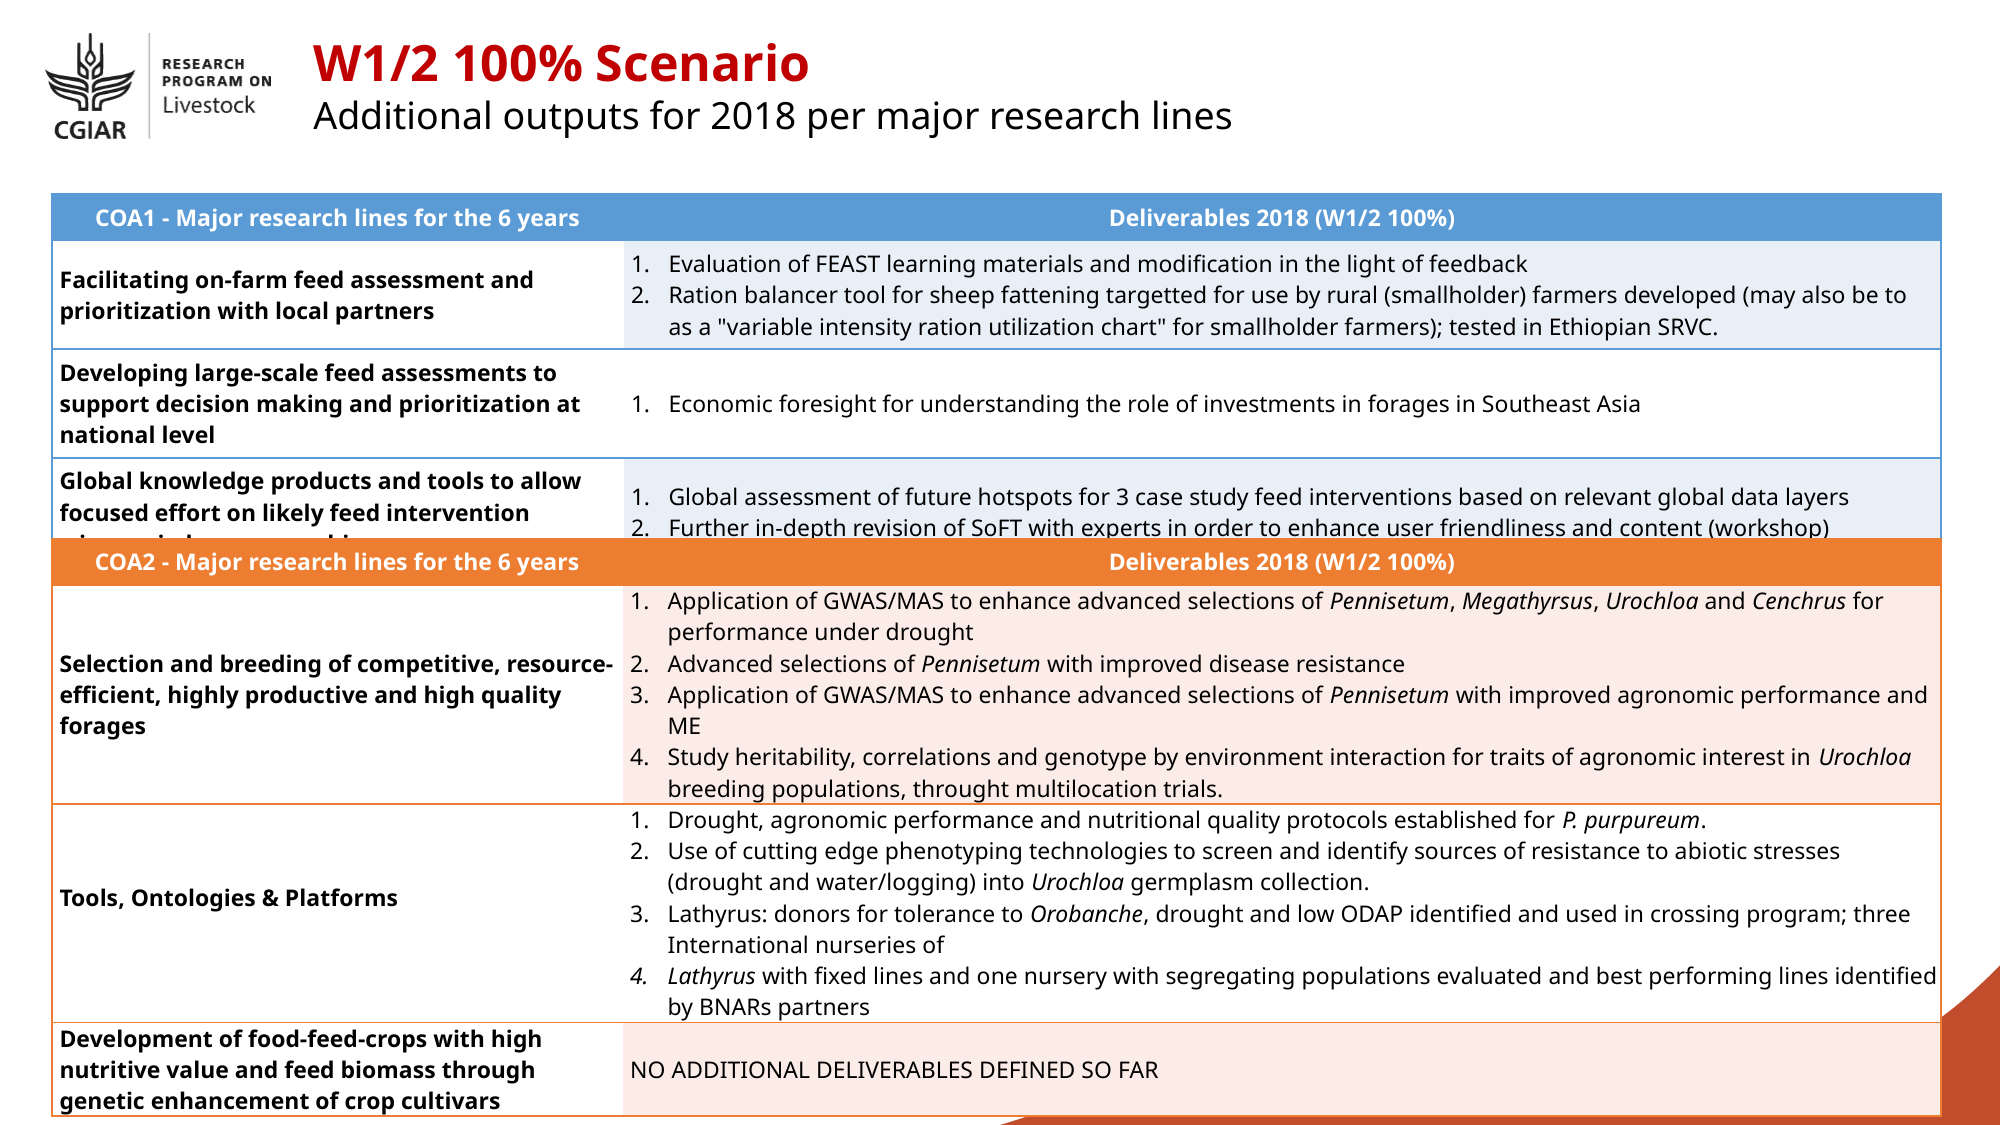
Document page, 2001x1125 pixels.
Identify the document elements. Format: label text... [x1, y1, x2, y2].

table_cell Developing large-scale feed assessments to support decision making and prioritization at national level [53, 350, 624, 457]
table_cell Selection and breeding of competitive, resource-efficient, highly productive and high quality forages [53, 586, 623, 803]
table_cell Evaluation of FEAST learning materials and modification in the light of feedback Ration balancer tool for sheep fattening targetted for use by rural (smallholder) farmers developed (may also be to as a "variable intensity ration utilization chart" for smallholder farmers); tested in Ethiopian SRVC. [624, 241, 1940, 348]
table_header Deliverables 2018 (W1/2 100%) [623, 540, 1940, 584]
table_header COA2 - Major research lines for the 6 years [53, 540, 623, 584]
text_box W1/2 100% Scenario Additional outputs for 2018 per major research lines [298, 24, 1942, 144]
picture [45, 33, 271, 139]
table_cell Economic foresight for understanding the role of investments in forages in Southeast Asia [624, 350, 1940, 457]
table_header COA1 - Major research lines for the 6 years [53, 195, 624, 240]
table_cell Application of GWAS/MAS to enhance advanced selections of Pennisetum, Megathyrsus, Urochloa and Cenchrus for performance under drought Advanced selections of Pennisetum with improved disease resistance Application of GWAS/MAS to enhance advanced selections of Pennisetum with improved agronomic performance and ME Study heritability, correlations and genotype by environment interaction for traits of agronomic interest in Urochloa breeding populations, throught multilocation trials. [623, 586, 1940, 803]
table_cell Facilitating on-farm feed assessment and prioritization with local partners [53, 241, 624, 348]
table_cell Tools, Ontologies & Platforms [53, 805, 623, 1022]
table_cell Global knowledge products and tools to allow focused effort on likely feed intervention winners in key geographies [53, 459, 624, 538]
table_cell NO ADDITIONAL DELIVERABLES DEFINED SO FAR [623, 1023, 1940, 1115]
table_cell Drought, agronomic performance and nutritional quality protocols established for P. purpureum. Use of cutting edge phenotyping technologies to screen and identify sources of resistance to abiotic stresses (drought and water/logging) into Urochloa germplasm collection. Lathyrus: donors for tolerance to Orobanche, drought and low ODAP identified and used in crossing program; three International nurseries of Lathyrus with fixed lines and one nursery with segregating populations evaluated and best performing lines identified by BNARs partners [623, 805, 1940, 1022]
table_cell Global assessment of future hotspots for 3 case study feed interventions based on relevant global data layers Further in-depth revision of SoFT with experts in order to enhance user friendliness and content (workshop) [624, 459, 1940, 538]
table_cell Development of food-feed-crops with high nutritive value and feed biomass through genetic enhancement of crop cultivars [53, 1023, 623, 1115]
table_header Deliverables 2018 (W1/2 100%) [624, 195, 1940, 240]
